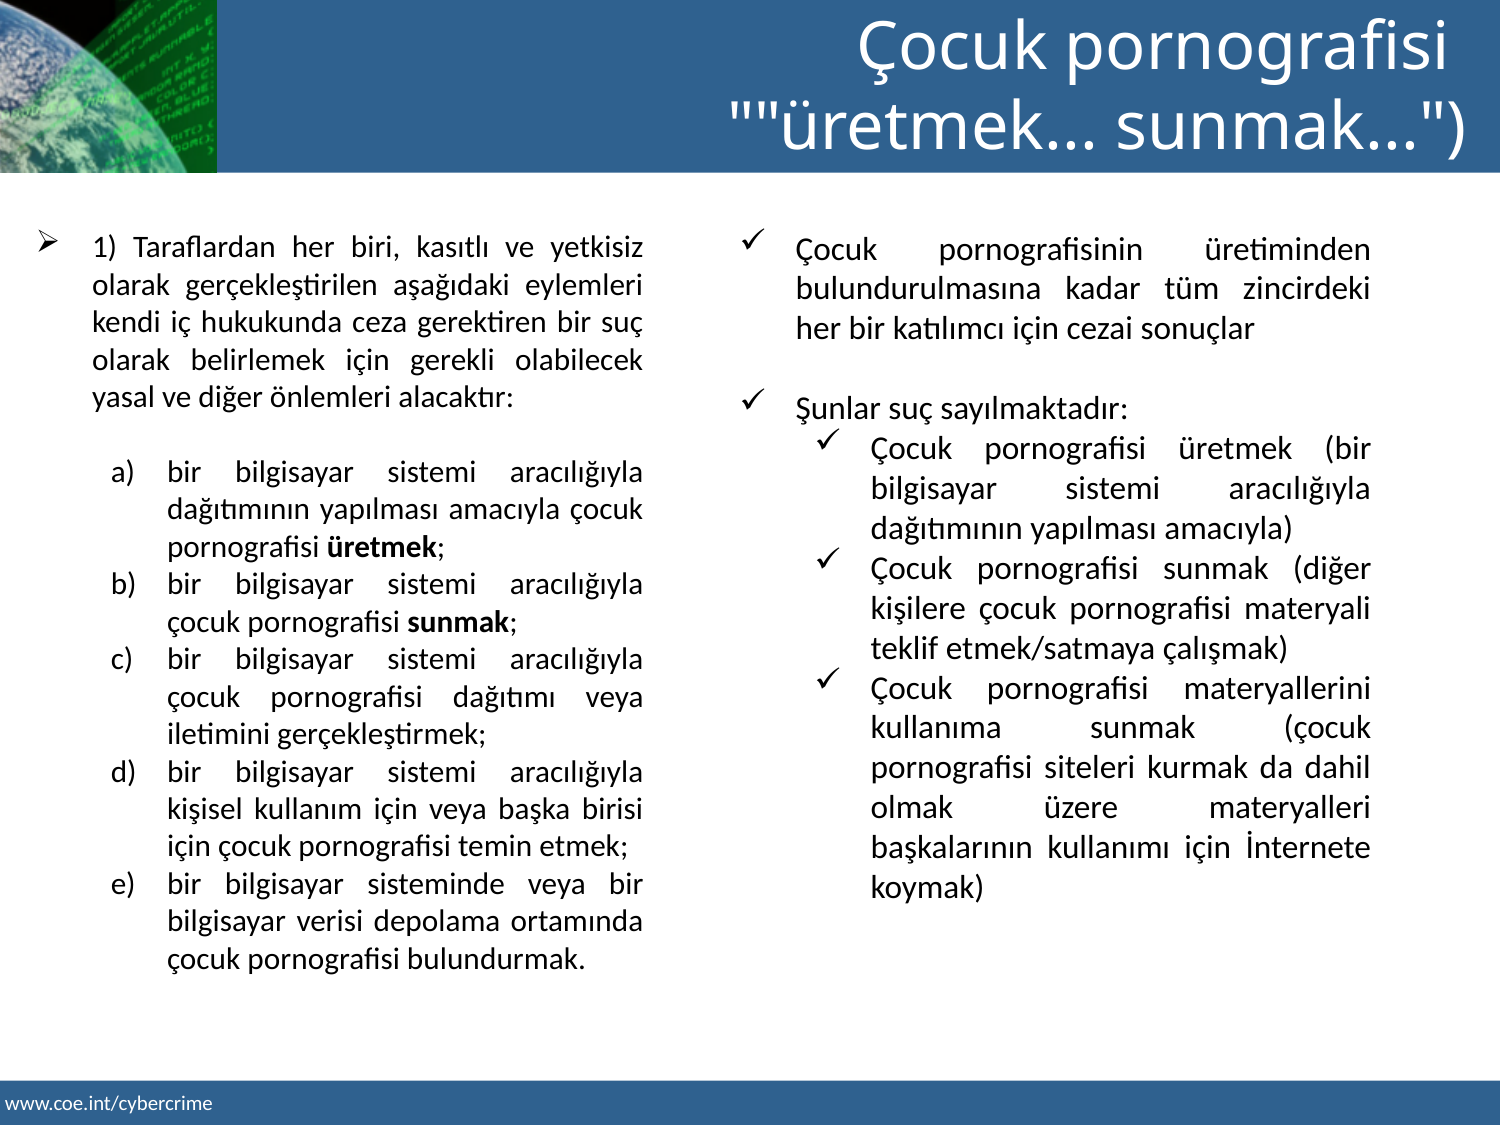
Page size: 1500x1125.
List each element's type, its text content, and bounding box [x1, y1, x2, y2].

picture [0, 0, 217, 173]
text_box 1) Taraflardan her biri, kasıtlı ve yetkisiz olarak gerçekleştirilen aşağıdaki eylemleri kendi iç hukukunda ceza gerektiren bir suç olarak belirlemek için gerekli olabilecek yasal ve diğer önlemleri alacaktır: bir bilgisayar sistemi aracılığıyla dağıtımının yapılması amacıyla çocuk pornografisi üretmek; bir bilgisayar sistemi aracılığıyla çocuk pornografisi sunmak; bir bilgisayar sistemi aracılığıyla çocuk pornografisi dağıtımı veya iletimini gerçekleştirmek; bir bilgisayar sistemi aracılığıyla kişisel kullanım için veya başka birisi için çocuk pornografisi temin etmek; bir bilgisayar sisteminde veya bir bilgisayar verisi depolama ortamında çocuk pornografisi bulundurmak. [21, 219, 660, 983]
text_box Çocuk pornografisinin üretiminden bulundurulmasına kadar tüm zincirdeki her bir katılımcı için cezai sonuçlar Şunlar suç sayılmaktadır: Çocuk pornografisi üretmek (bir bilgisayar sistemi aracılığıyla dağıtımının yapılması amacıyla) Çocuk pornografisi sunmak (diğer kişilere çocuk pornografisi materyali teklif etmek/satmaya çalışmak) Çocuk pornografisi materyallerini kullanıma sunmak (çocuk pornografisi siteleri kurmak da dahil olmak üzere materyalleri başkalarının kullanımı için İnternete koymak) [724, 219, 1387, 913]
text_box Çocuk pornografisi ""üretmek... sunmak...") [230, 0, 1483, 171]
